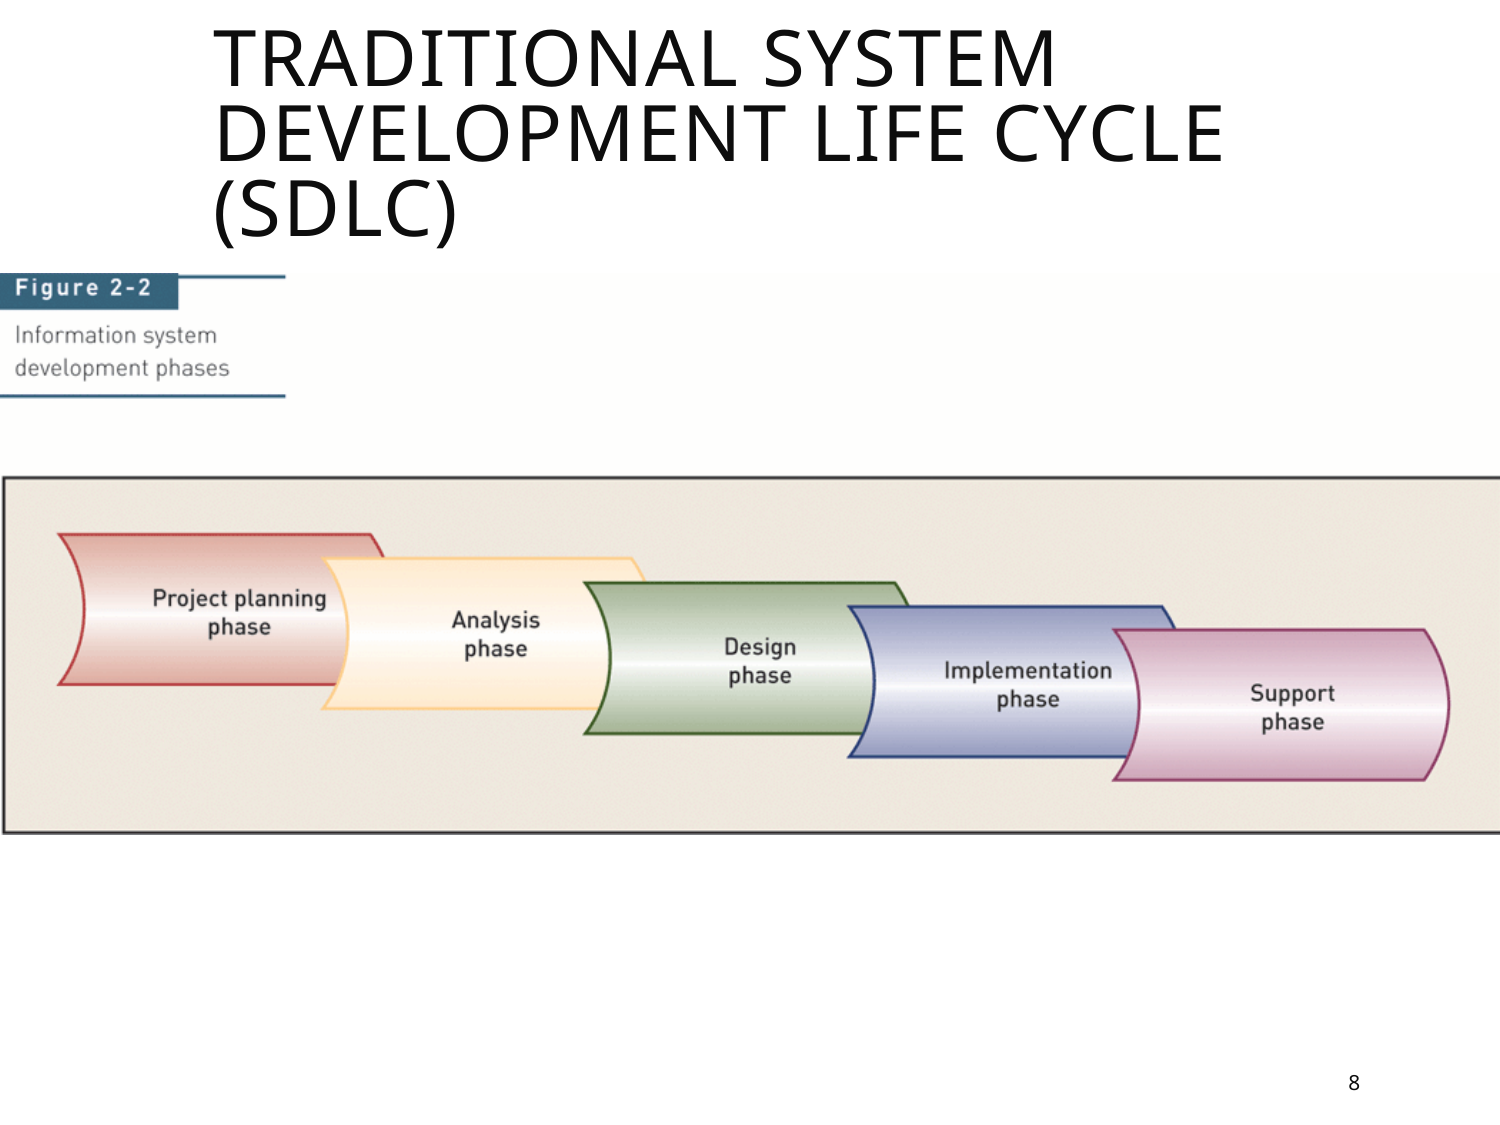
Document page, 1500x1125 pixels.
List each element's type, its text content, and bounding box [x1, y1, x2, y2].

picture [0, 273, 1500, 835]
slide_number 8 [1333, 1061, 1454, 1107]
title Traditional System Development Life Cycle (SDLC) [198, 19, 1500, 259]
